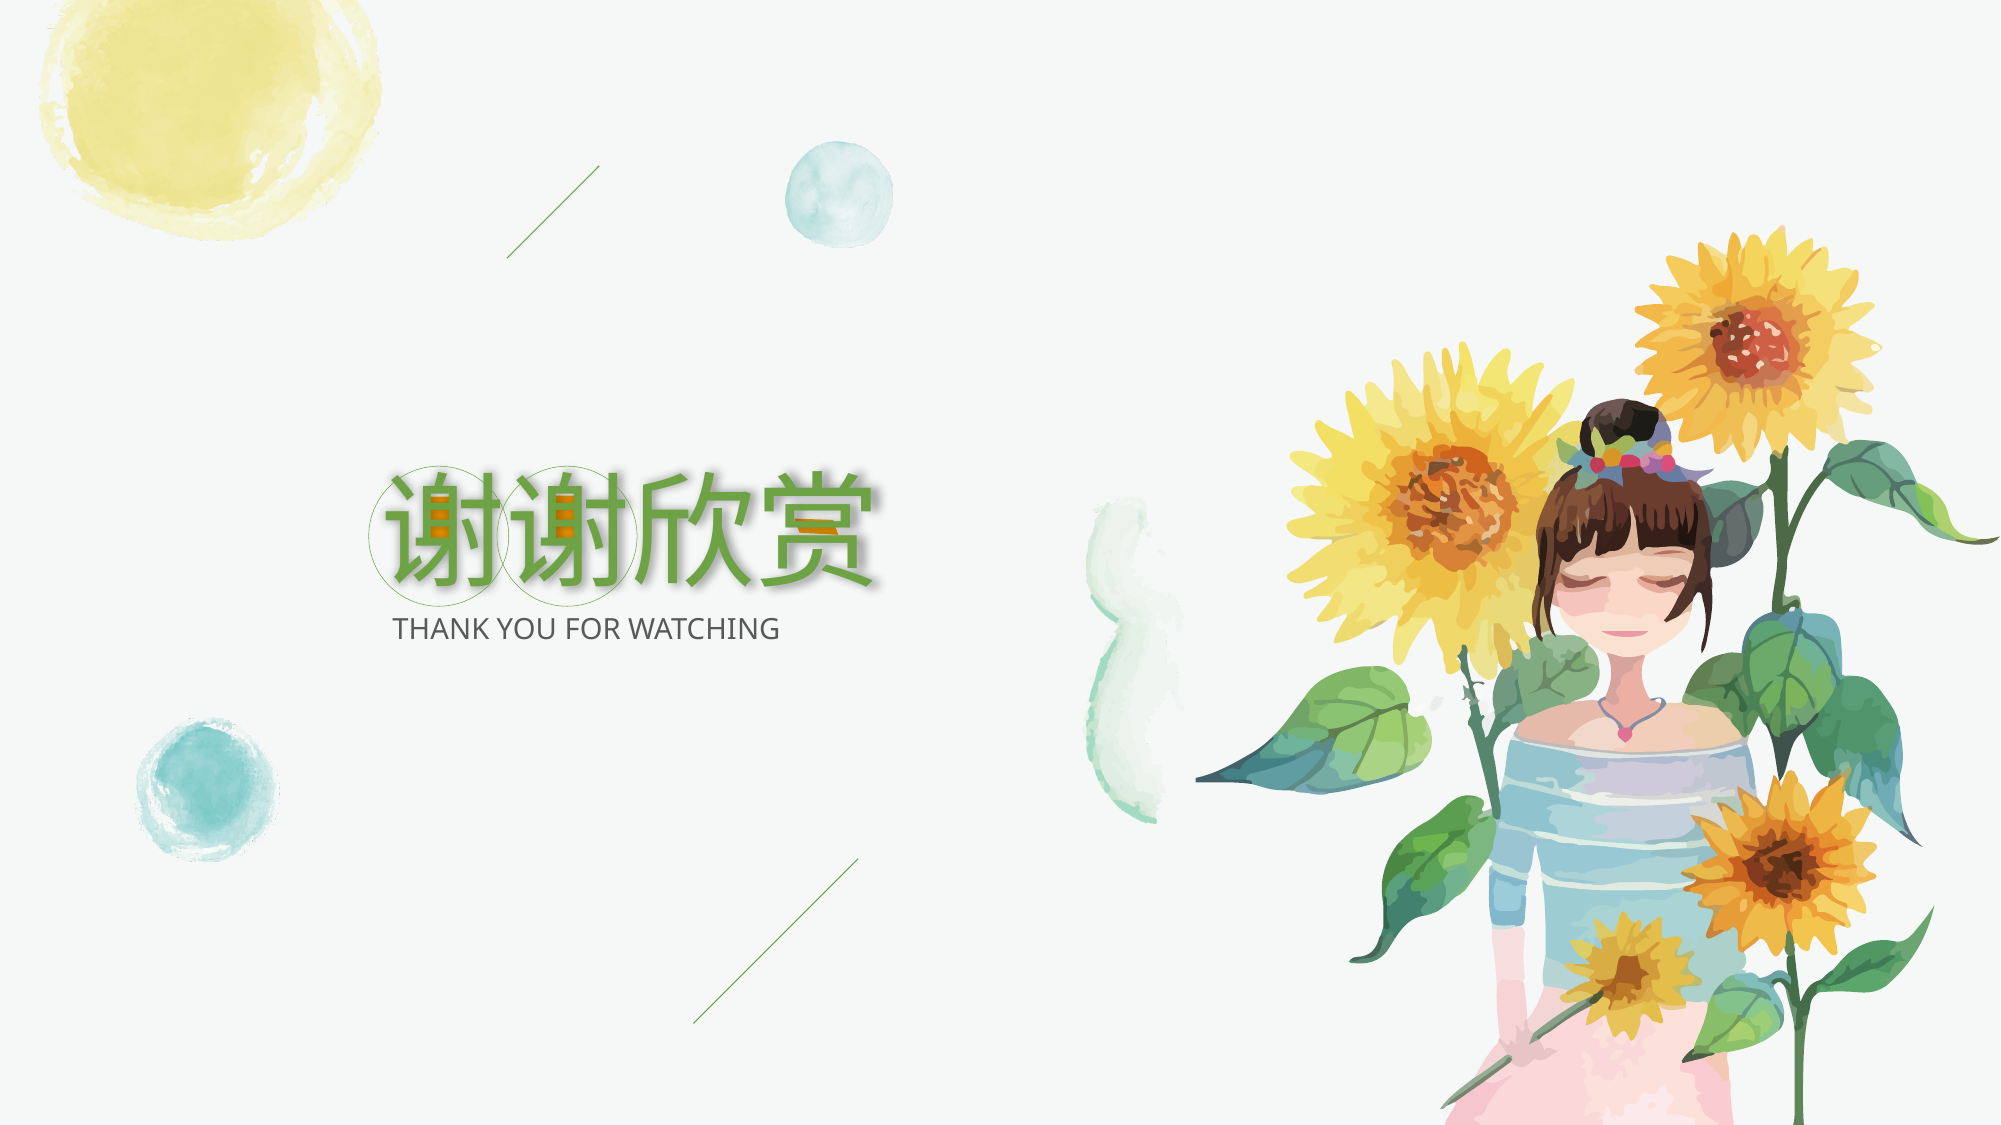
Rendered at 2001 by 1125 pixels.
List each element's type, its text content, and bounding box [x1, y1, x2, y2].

text_box [495, 465, 639, 608]
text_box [507, 165, 600, 259]
text_box THANK YOU FOR WATCHING [377, 602, 865, 653]
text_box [693, 858, 859, 1024]
picture [1082, 489, 1184, 824]
picture [37, 0, 383, 241]
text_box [1195, 224, 2000, 1125]
picture [785, 141, 893, 248]
text_box 谢谢欣赏 [365, 445, 896, 610]
picture [133, 716, 280, 862]
text_box [367, 465, 503, 608]
